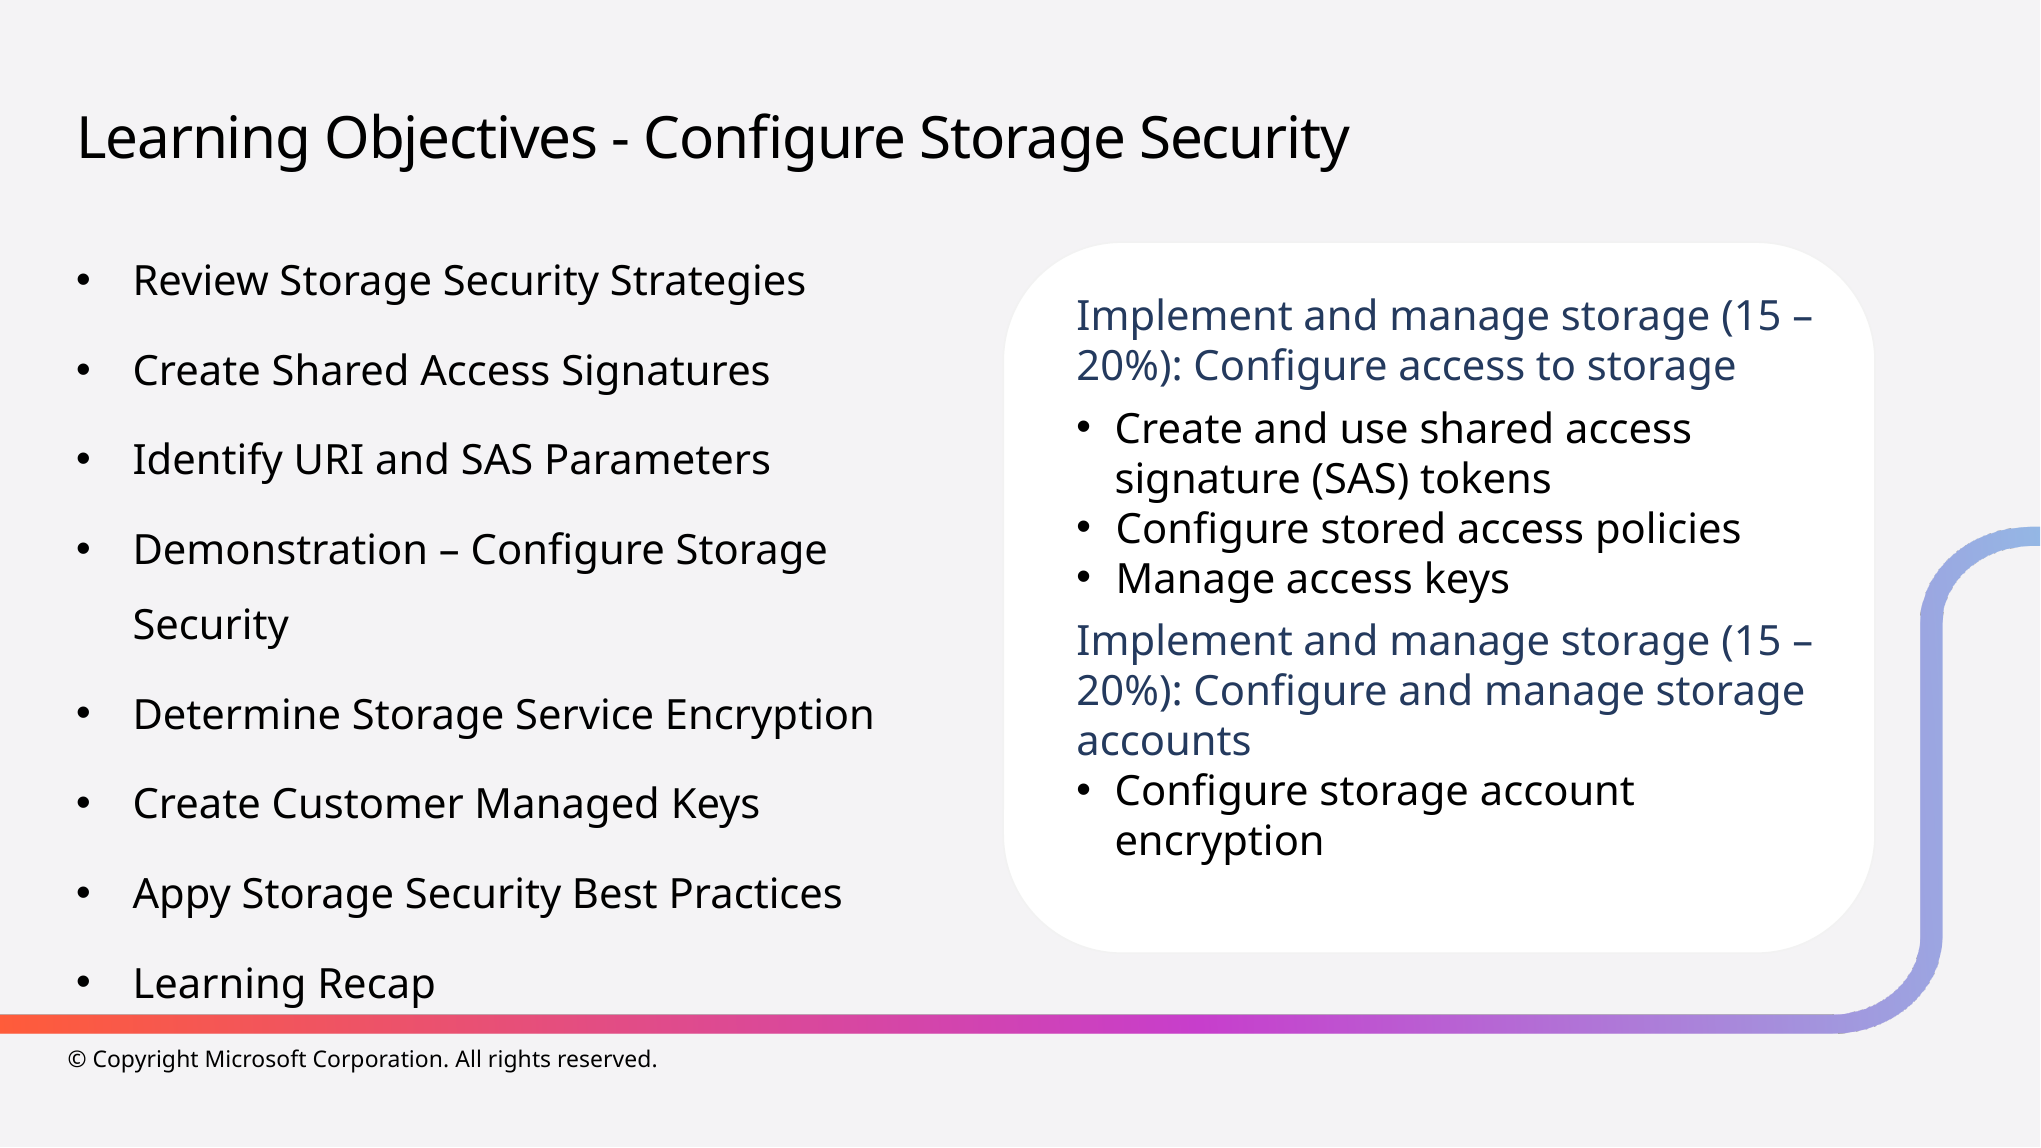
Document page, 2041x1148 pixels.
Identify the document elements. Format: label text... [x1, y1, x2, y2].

title Learning Objectives - Configure Storage Security [76, 93, 1968, 230]
picture [0, 526, 2041, 1034]
text_box Review Storage Security Strategies Create Shared Access Signatures Identify URI and SAS Parameters Demonstration – Configure Storage Security Determine Storage Service Encryption Create Customer Managed Keys Appy Storage Security Best Practices Learning Recap [76, 228, 978, 958]
text_box Implement and manage storage (15 –20%): Configure access to storage Create and use shared access signature (SAS) tokens Configure stored access policies Manage access keys Implement and manage storage (15 –20%): Configure and manage storage accounts Configure storage account encryption [1061, 281, 1842, 922]
